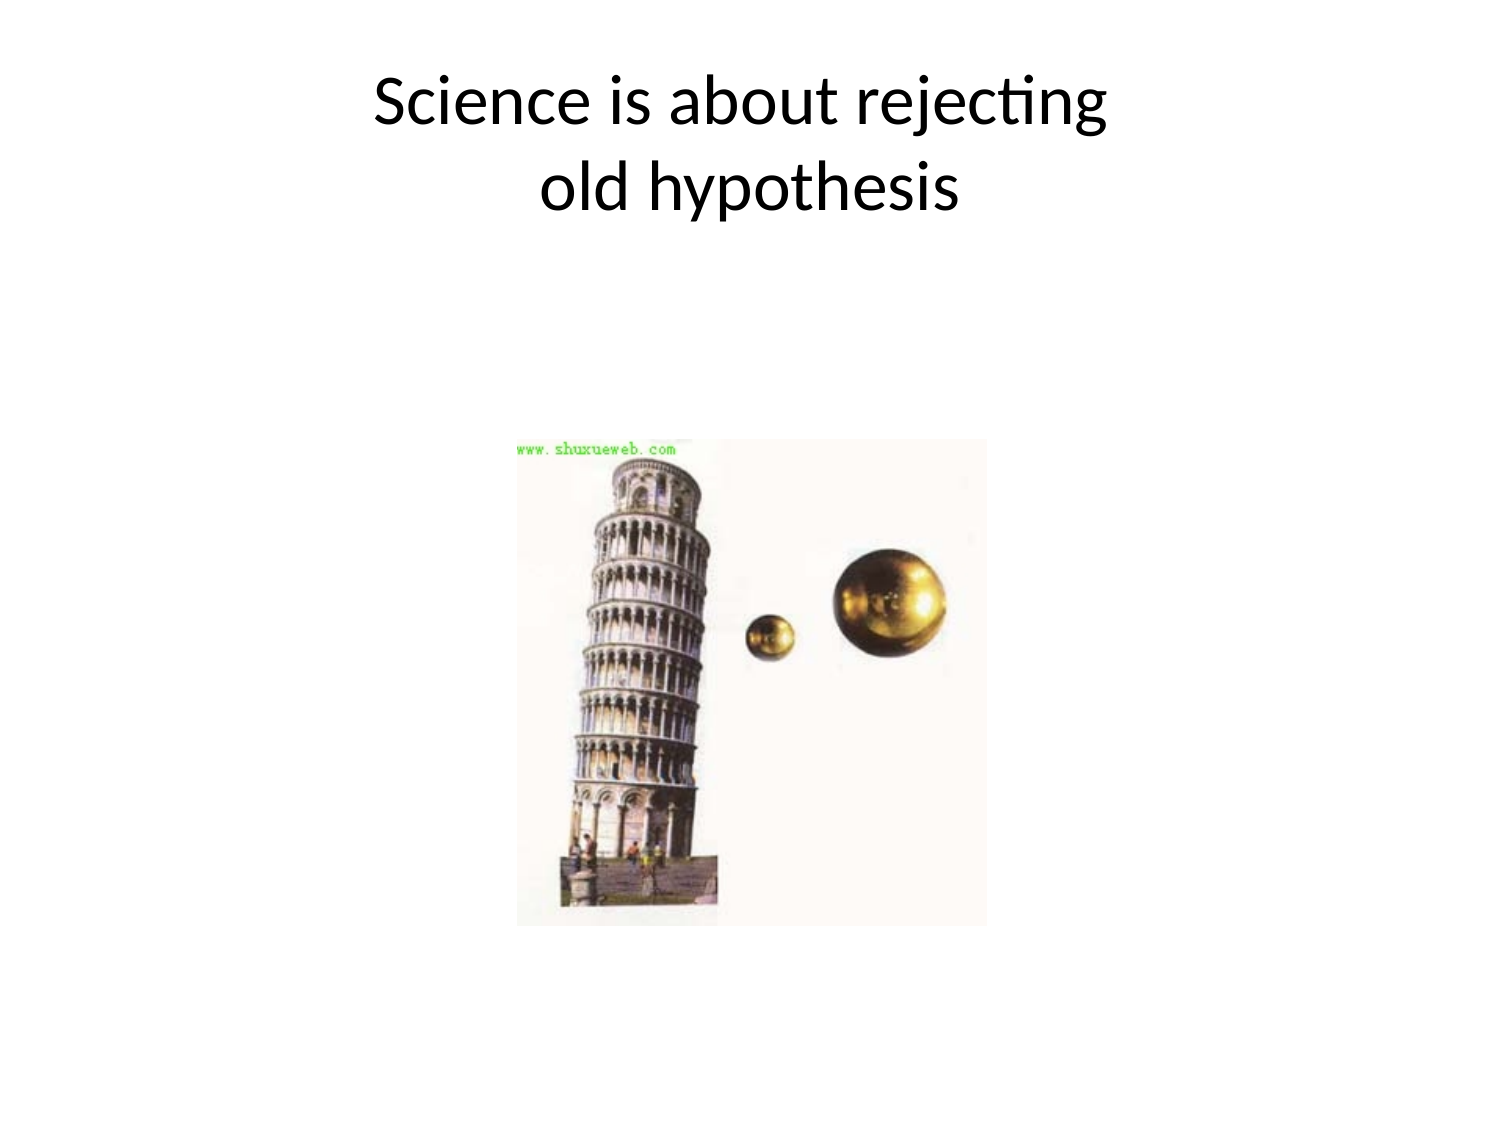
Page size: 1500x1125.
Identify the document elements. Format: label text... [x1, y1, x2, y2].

title Science is about rejecting old hypothesis [75, 45, 1425, 233]
picture [517, 439, 987, 926]
